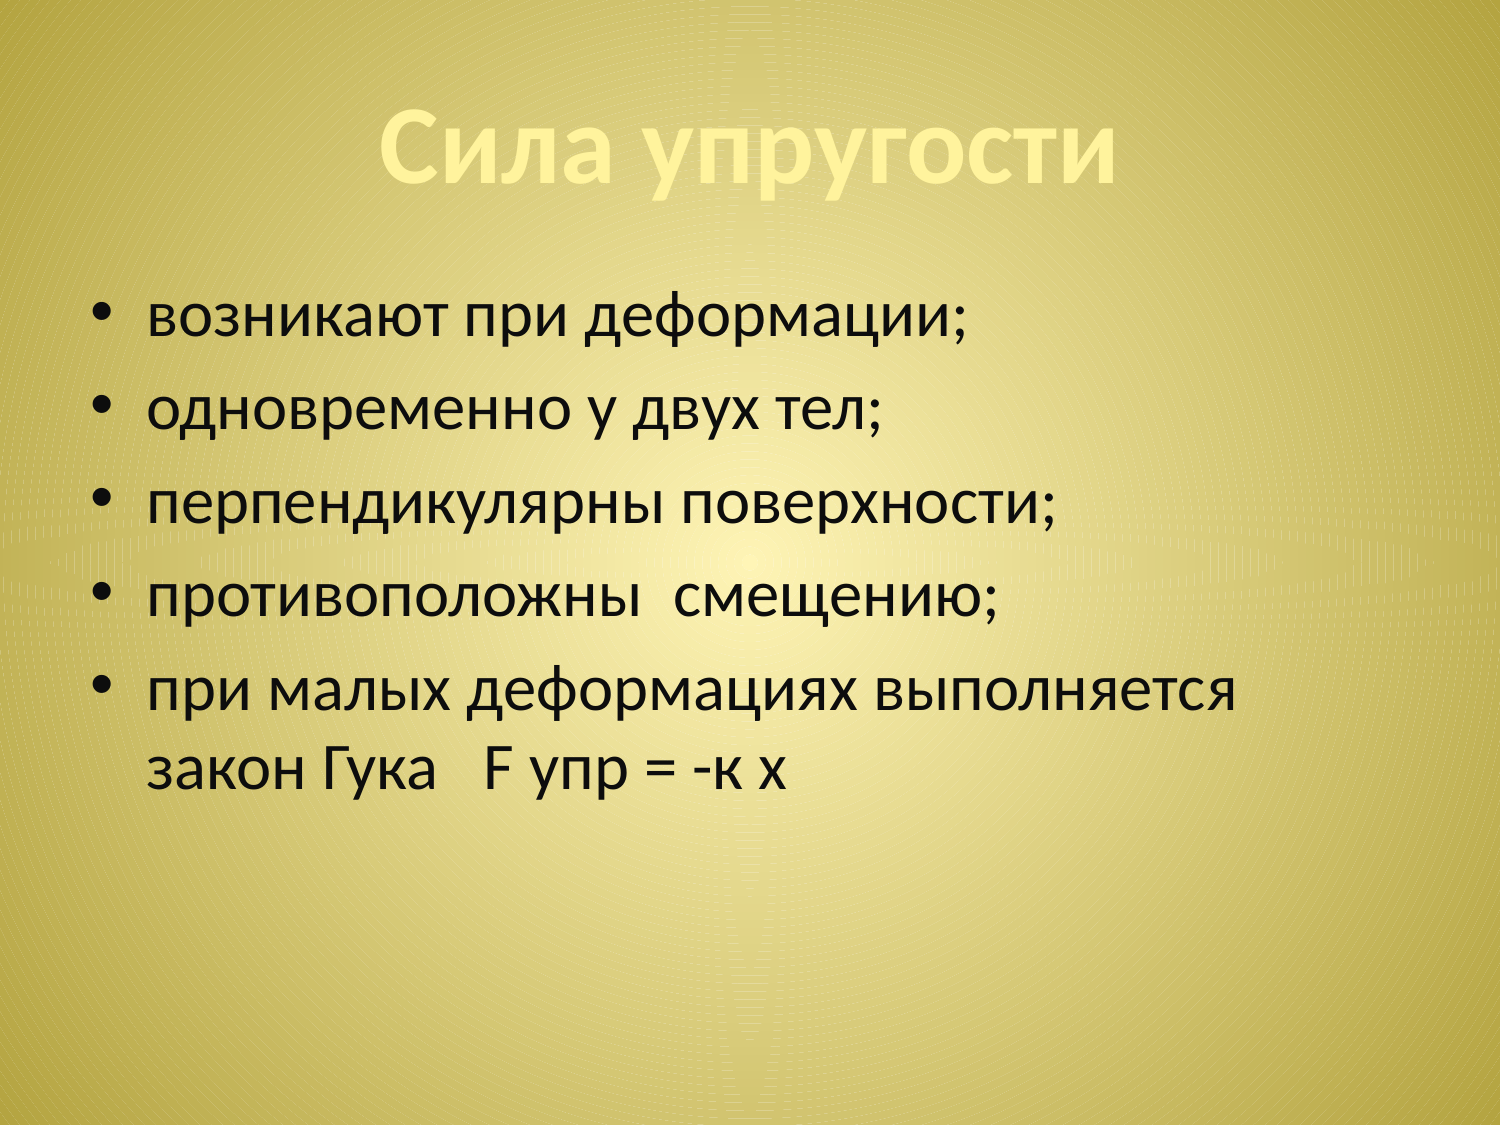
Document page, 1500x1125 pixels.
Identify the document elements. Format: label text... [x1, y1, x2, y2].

title Сила упругости [75, 45, 1425, 233]
list возникают при деформации; одновременно у двух тел; перпендикулярны поверхности; противоположны смещению; при малых деформациях выполняется закон Гука F упр = -к х [75, 262, 1425, 1005]
